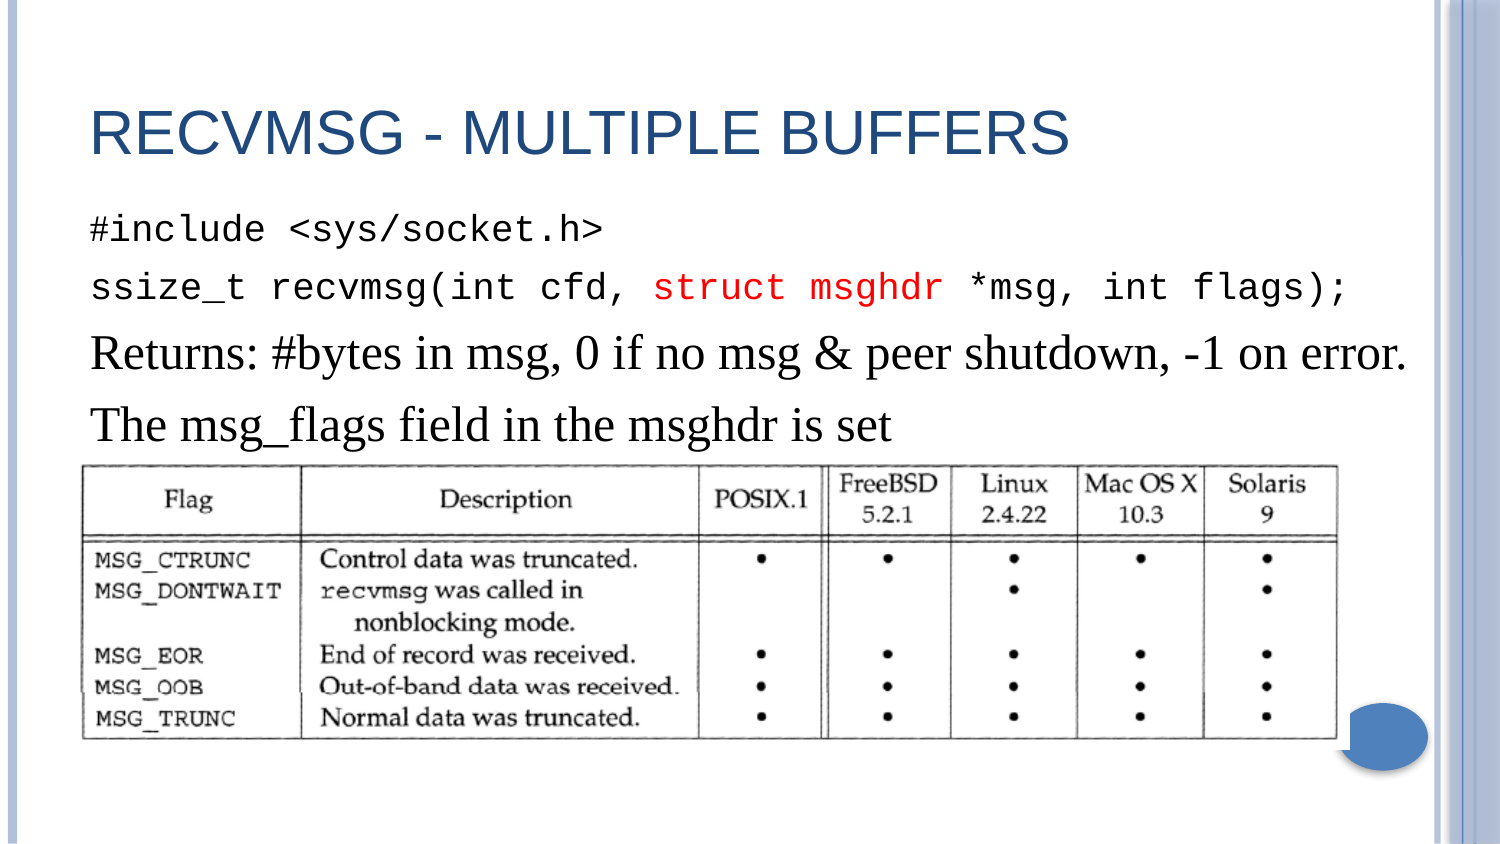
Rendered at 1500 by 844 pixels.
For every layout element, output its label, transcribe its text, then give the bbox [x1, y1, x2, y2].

title recvmsg - Μultiple Βuffers [75, 33, 1300, 175]
list #include <sys/socket.h> ssize_t recvmsg(int cfd, struct msghdr *msg, int flags); Returns: #bytes in msg, 0 if no msg & peer shutdown, -1 on error. The msg_flags field in the msghdr is set [75, 196, 1438, 797]
picture [74, 458, 1351, 751]
